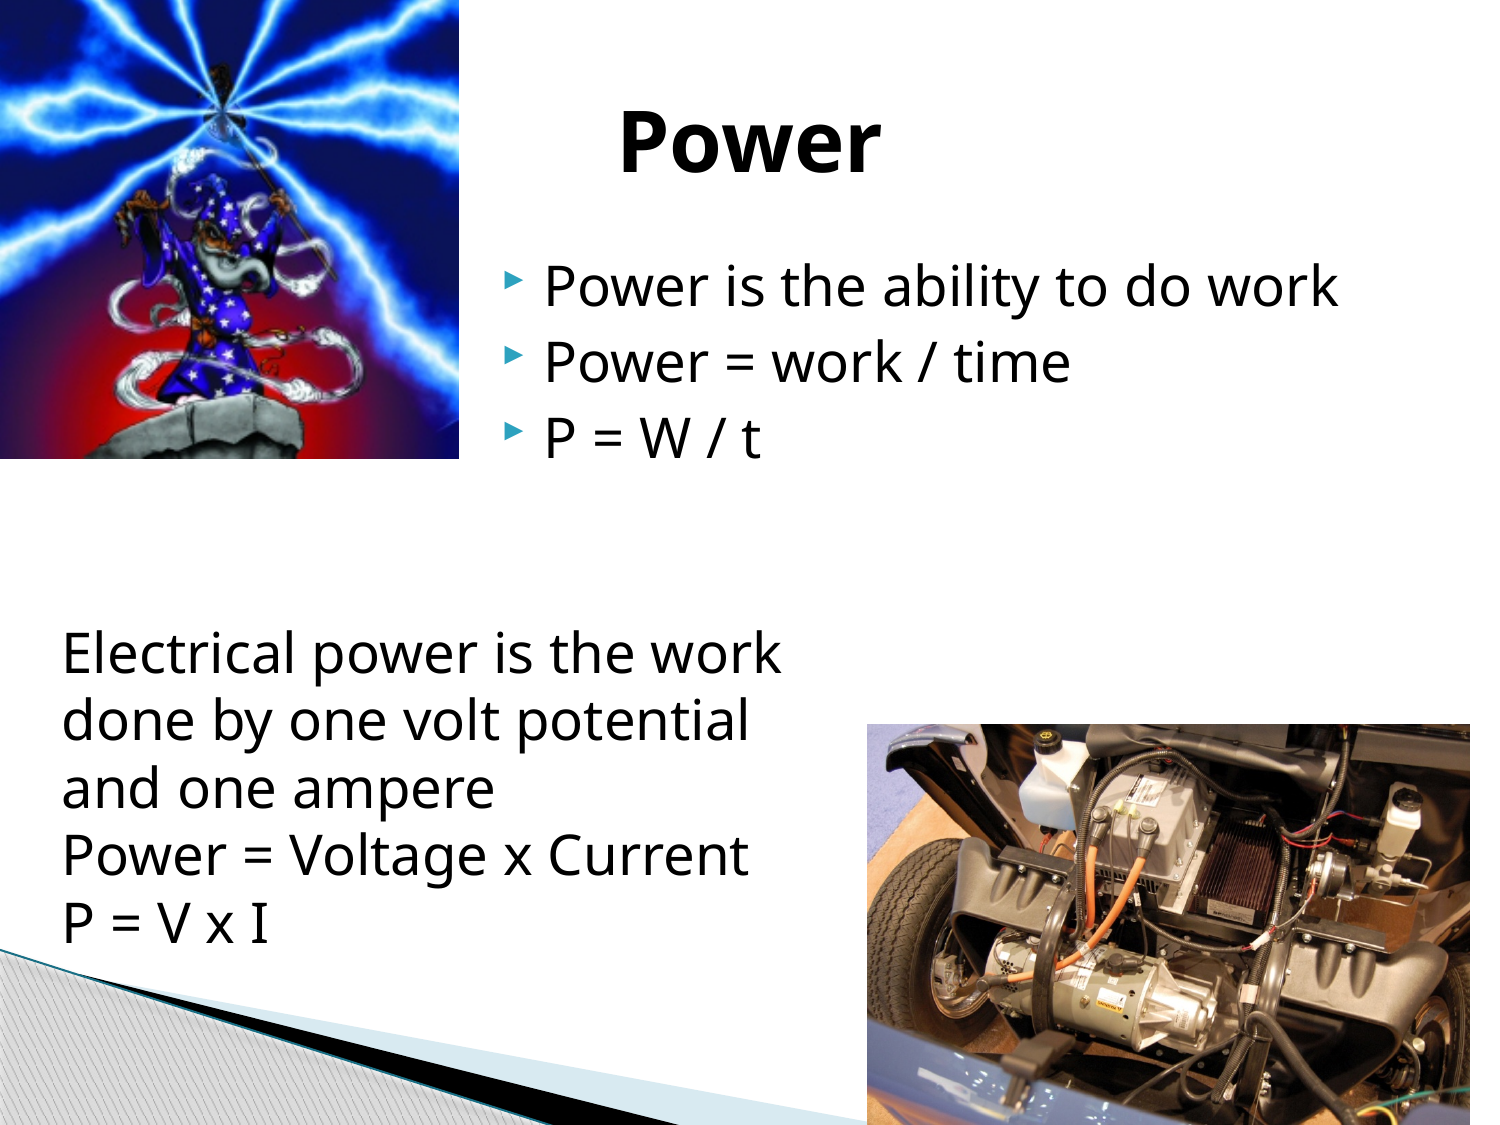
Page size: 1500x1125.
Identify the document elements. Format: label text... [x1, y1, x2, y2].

picture [0, 0, 459, 459]
list Power is the ability to do work Power = work / time P = W / t [468, 243, 1425, 539]
picture [866, 724, 1471, 1125]
title Power [464, 45, 1425, 233]
text_box Electrical power is the work done by one volt potential and one ampere Power = Voltage x Current P = V x I [46, 609, 809, 1007]
